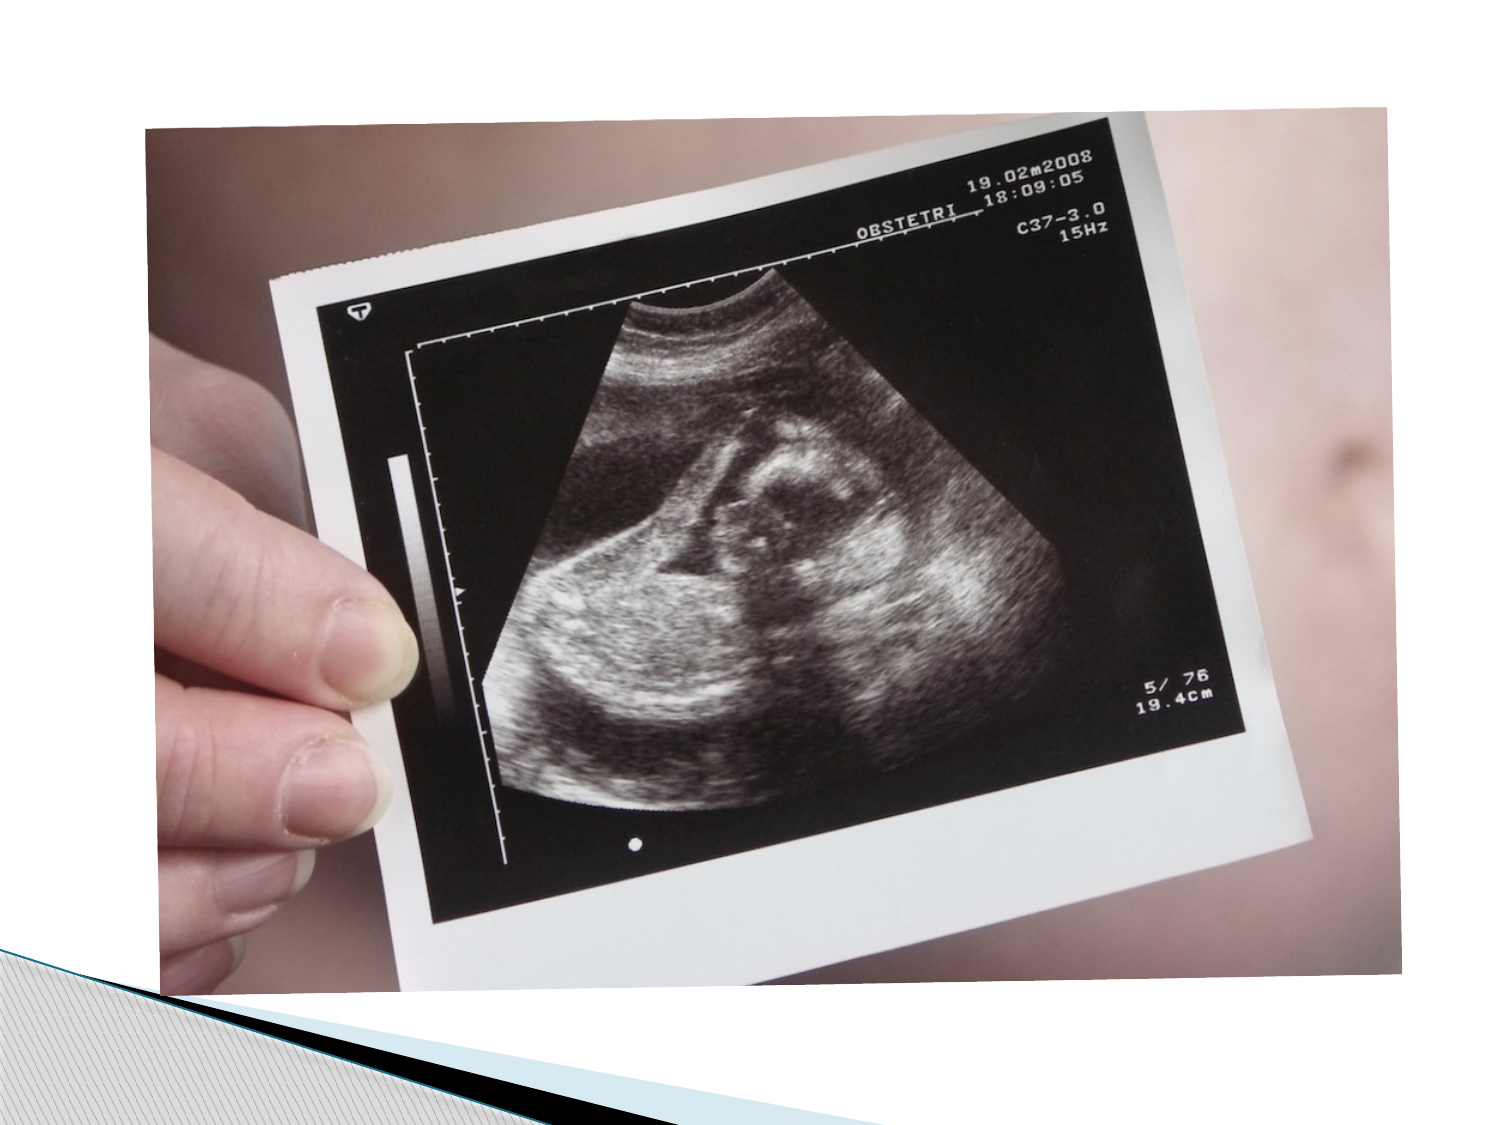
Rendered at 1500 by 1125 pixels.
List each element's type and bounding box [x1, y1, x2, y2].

picture [146, 108, 1403, 996]
